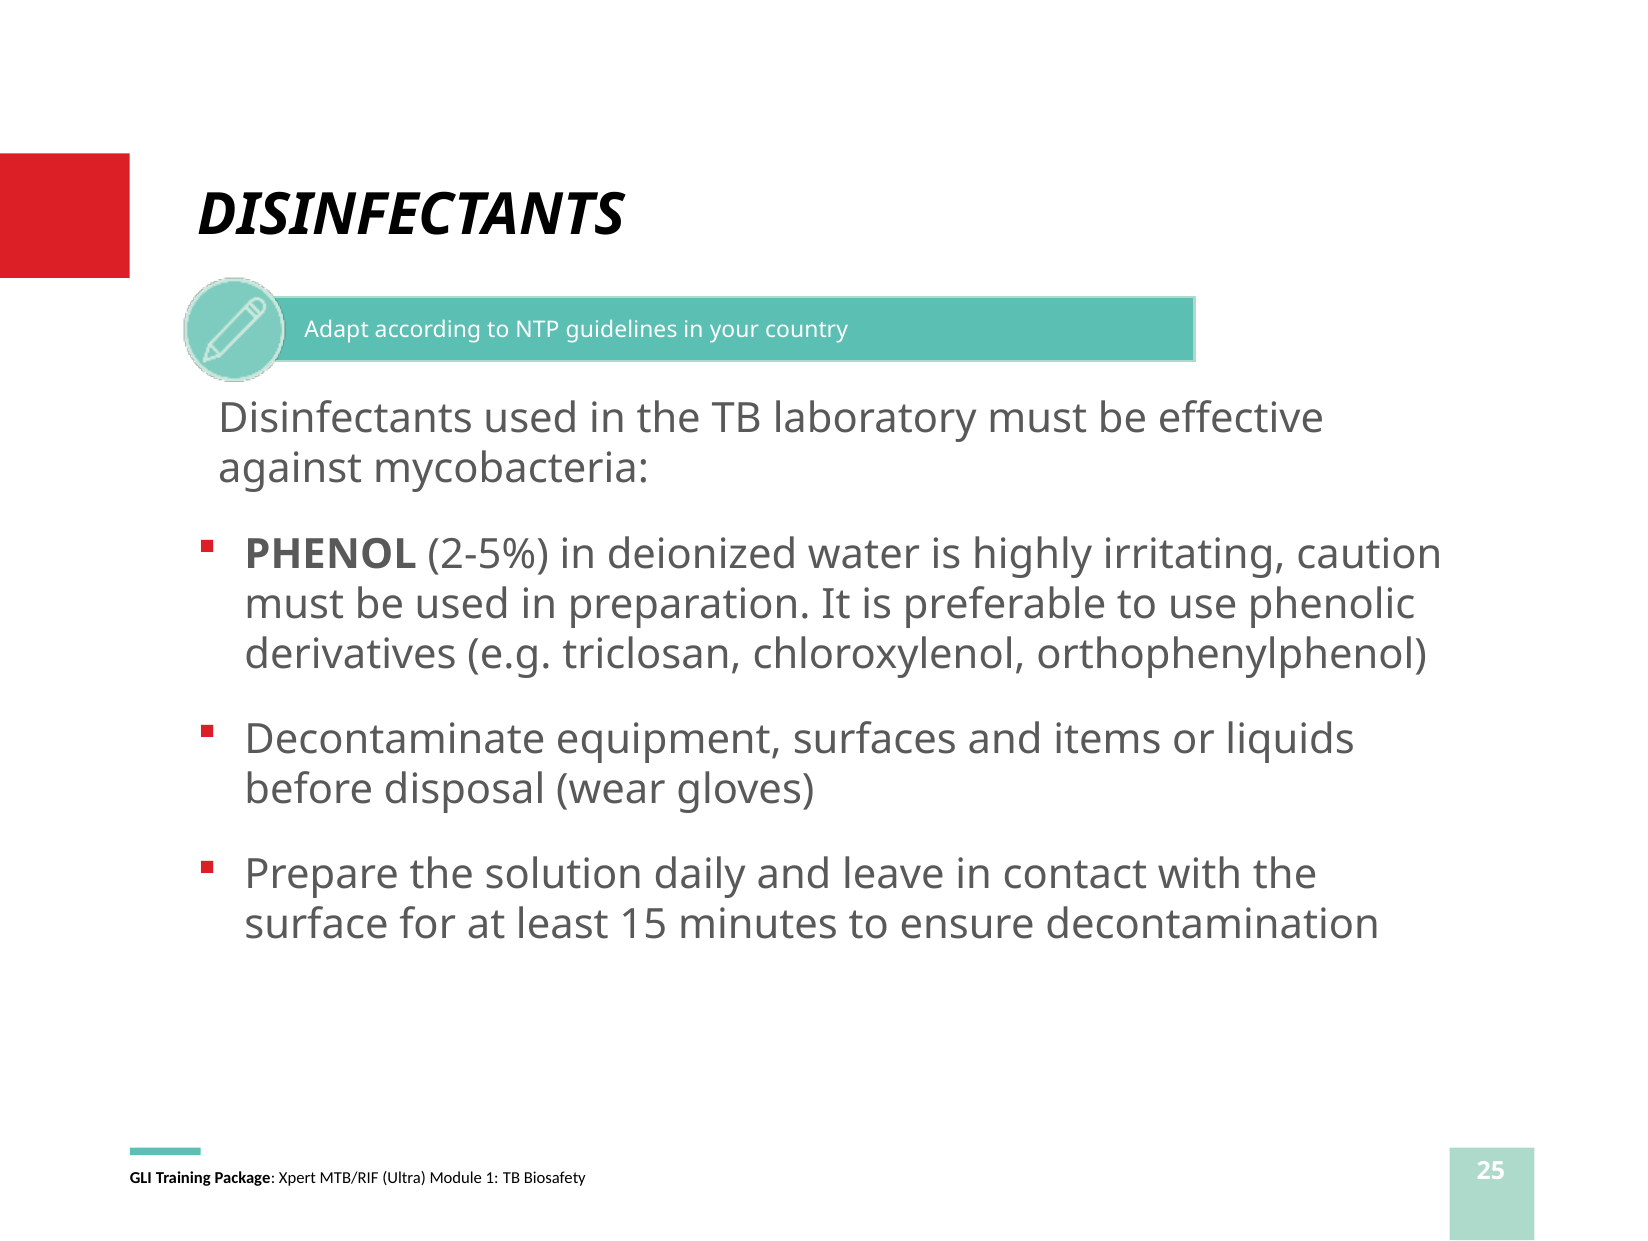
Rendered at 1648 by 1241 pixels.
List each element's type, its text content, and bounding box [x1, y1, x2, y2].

list Disinfectants used in the TB laboratory must be effective against mycobacteria: PHENOL (2-5%) in deionized water is highly irritating, caution must be used in preparation. It is preferable to use phenolic derivatives (e.g. triclosan, chloroxylenol, orthophenylphenol) Decontaminate equipment, surfaces and items or liquids before disposal (wear gloves) Prepare the solution daily and leave in contact with the surface for at least 15 minutes to ensure decontamination [197, 390, 1450, 1130]
title DISINFECTANTS [197, 153, 1450, 278]
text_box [177, 272, 1306, 385]
